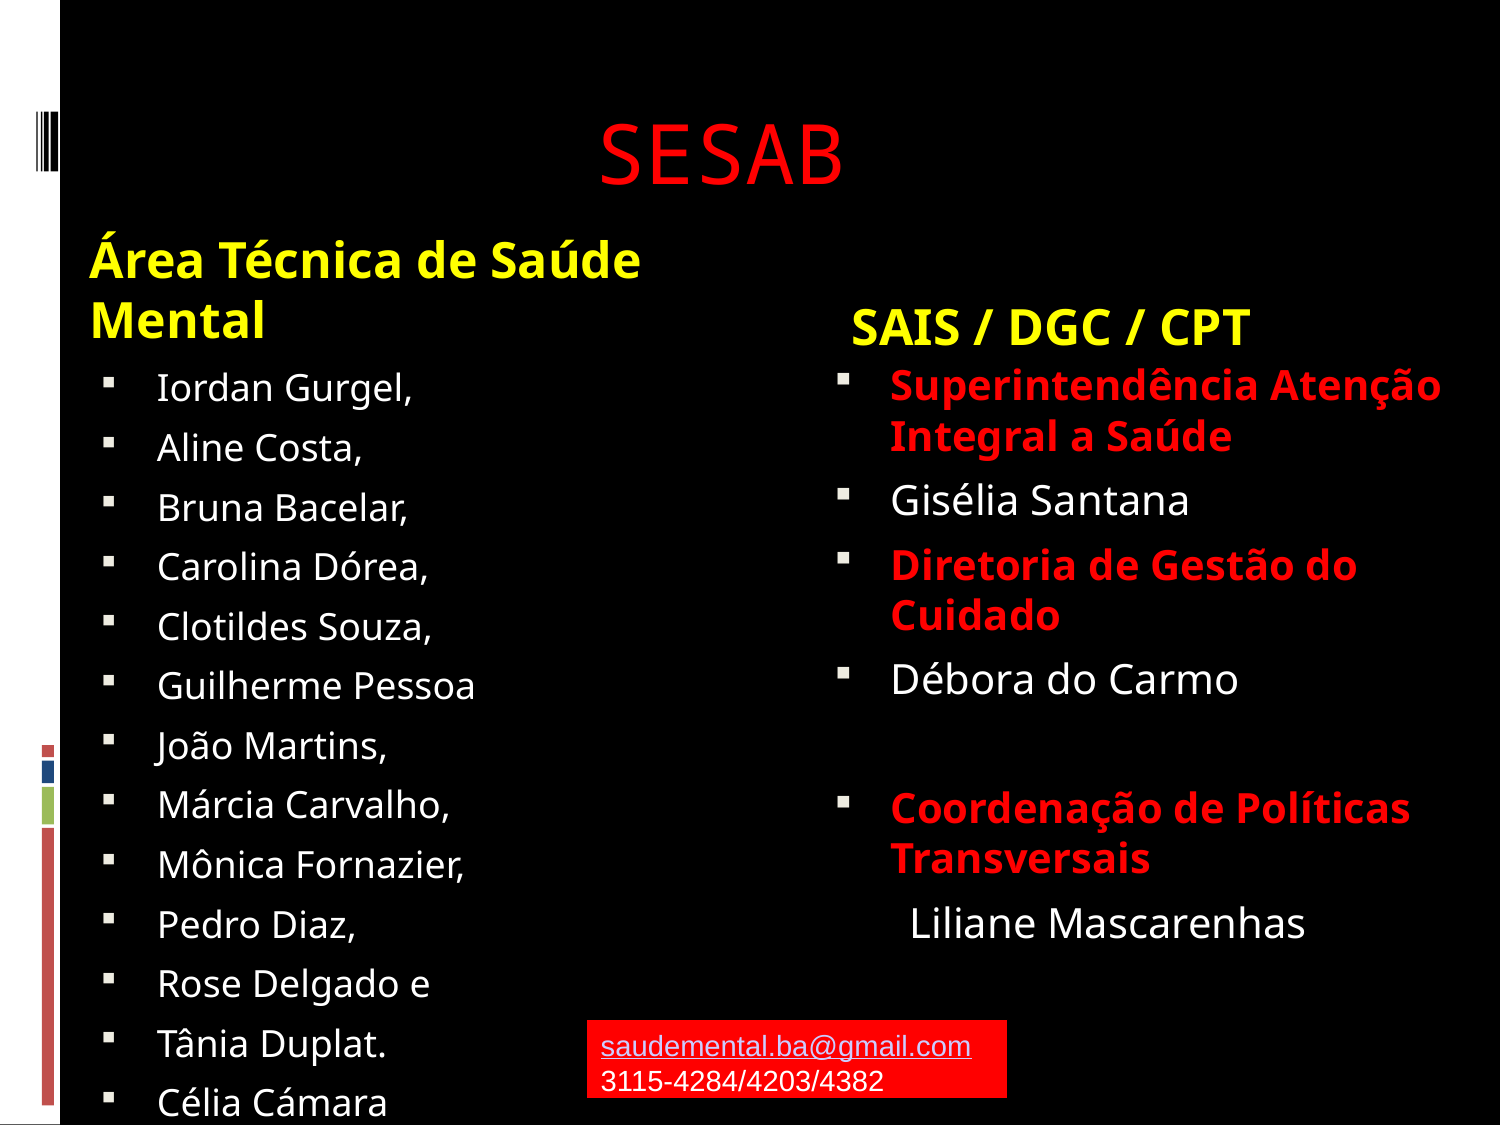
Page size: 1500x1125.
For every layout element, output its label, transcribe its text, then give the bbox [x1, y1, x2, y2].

list Área Técnica de Saúde Mental [74, 251, 786, 357]
list Iordan Gurgel, Aline Costa, Bruna Bacelar, Carolina Dórea, Clotildes Souza, Guilherme Pessoa João Martins, Márcia Carvalho, Mônica Fornazier, Pedro Diaz, Rose Delgado e Tânia Duplat. Célia Cámara [74, 356, 739, 1091]
list SAIS / DGC / CPT [836, 257, 1500, 363]
title SESAB [70, 93, 1421, 282]
list Superintendência Atenção Integral a Saúde Gisélia Santana Diretoria de Gestão do Cuidado Débora do Carmo Coordenação de Políticas Transversais Liliane Mascarenhas [808, 351, 1472, 1000]
text_box saudemental.ba@gmail.com 3115-4284/4203/4382 [585, 1019, 1008, 1100]
